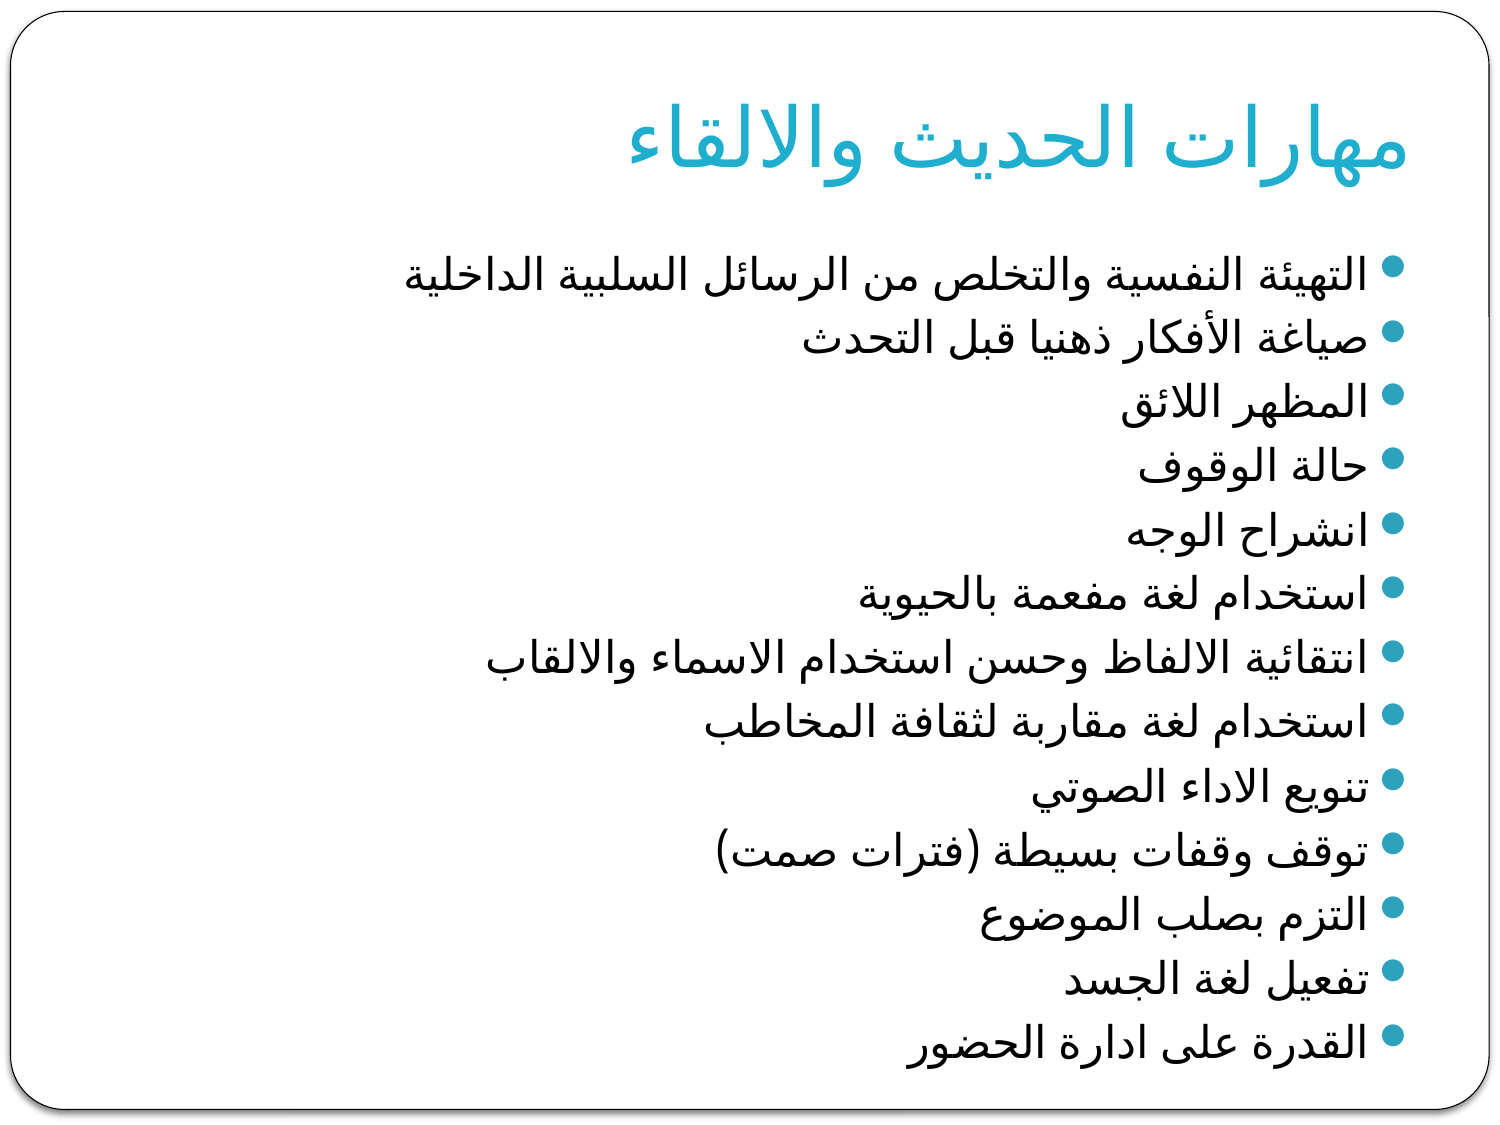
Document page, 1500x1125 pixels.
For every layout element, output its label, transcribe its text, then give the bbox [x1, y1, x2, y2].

list التهيئة النفسية والتخلص من الرسائل السلبية الداخلية صياغة الأفكار ذهنيا قبل التحدث المظهر اللائق حالة الوقوف انشراح الوجه استخدام لغة مفعمة بالحيوية انتقائية الالفاظ وحسن استخدام الاسماء والالقاب استخدام لغة مقاربة لثقافة المخاطب تنويع الاداء الصوتي توقف وقفات بسيطة (فترات صمت) التزم بصلب الموضوع تفعيل لغة الجسد القدرة على ادارة الحضور [150, 237, 1425, 1079]
title مهارات الحديث والالقاء [152, 46, 1428, 200]
